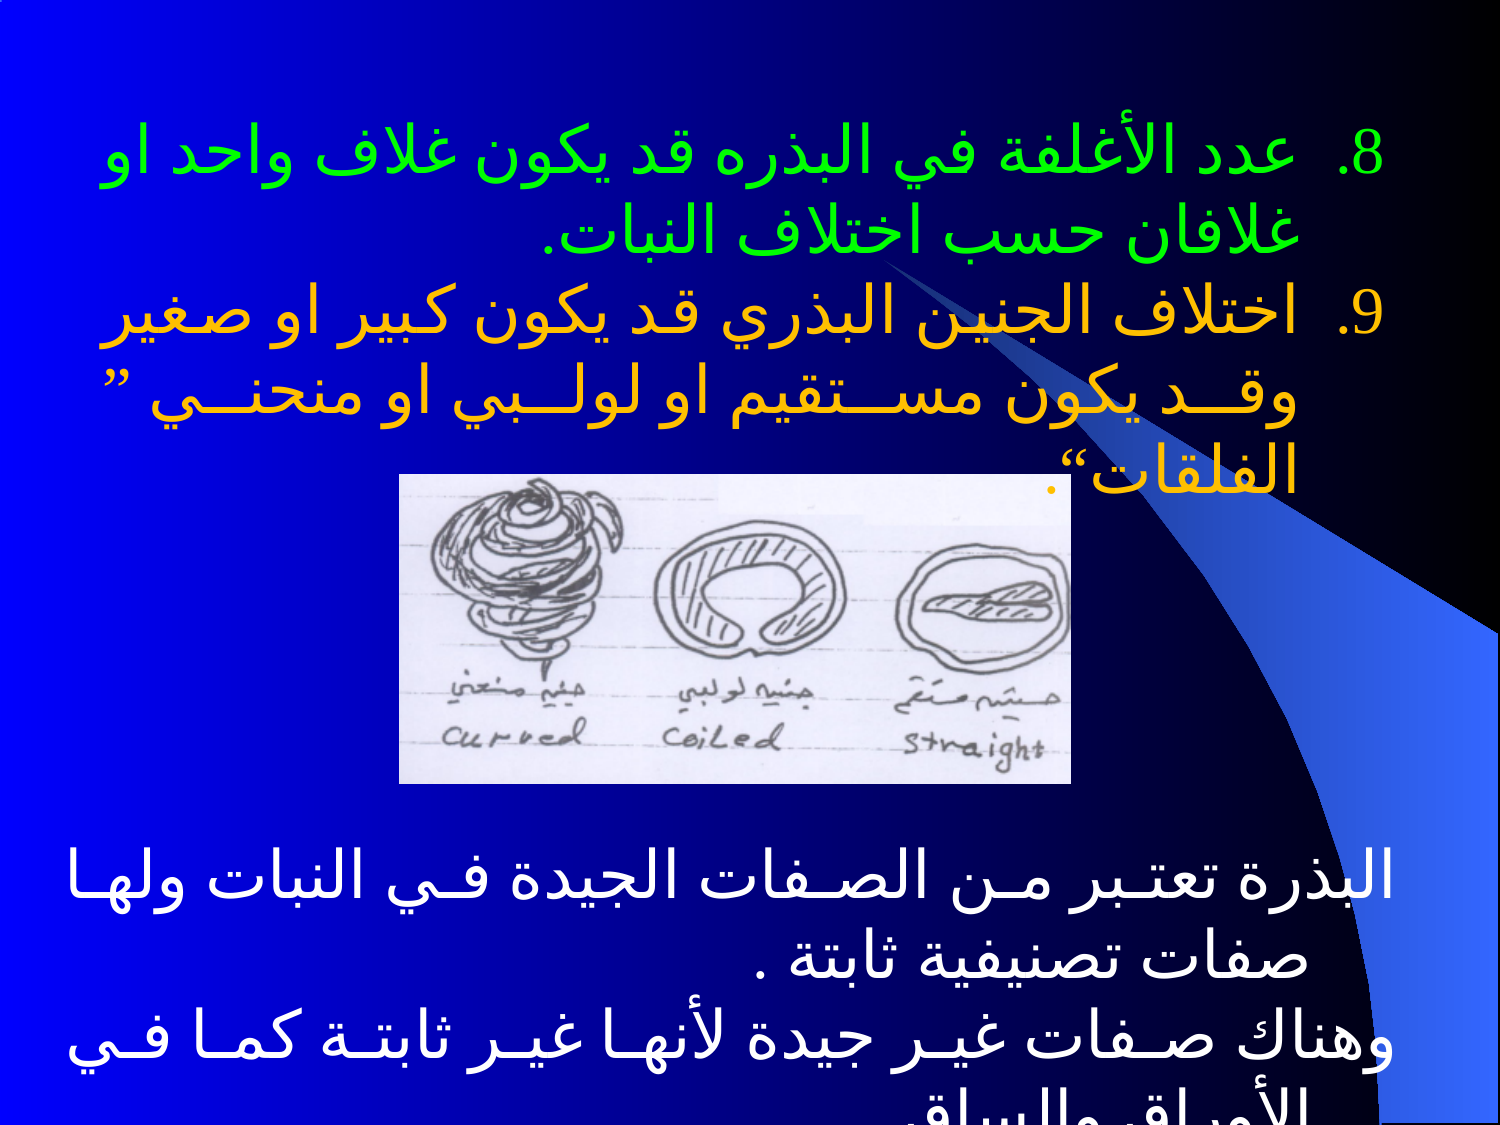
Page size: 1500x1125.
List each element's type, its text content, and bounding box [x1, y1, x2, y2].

text_box البذرة تعتبر من الصفات الجيدة في النبات ولها صفات تصنيفية ثابتة . وهناك صفات غير جيدة لأنها غير ثابتة كما في الأوراق والساق [49, 824, 1413, 1125]
text_box عدد الأغلفة في البذره قد يكون غلاف واحد او غلافان حسب اختلاف النبات. اختلاف الجنين البذري قد يكون كبير او صغير وقد يكون مستقيم او لولبي او منحني ” الفلقات“. [87, 99, 1400, 515]
picture [399, 474, 1072, 784]
